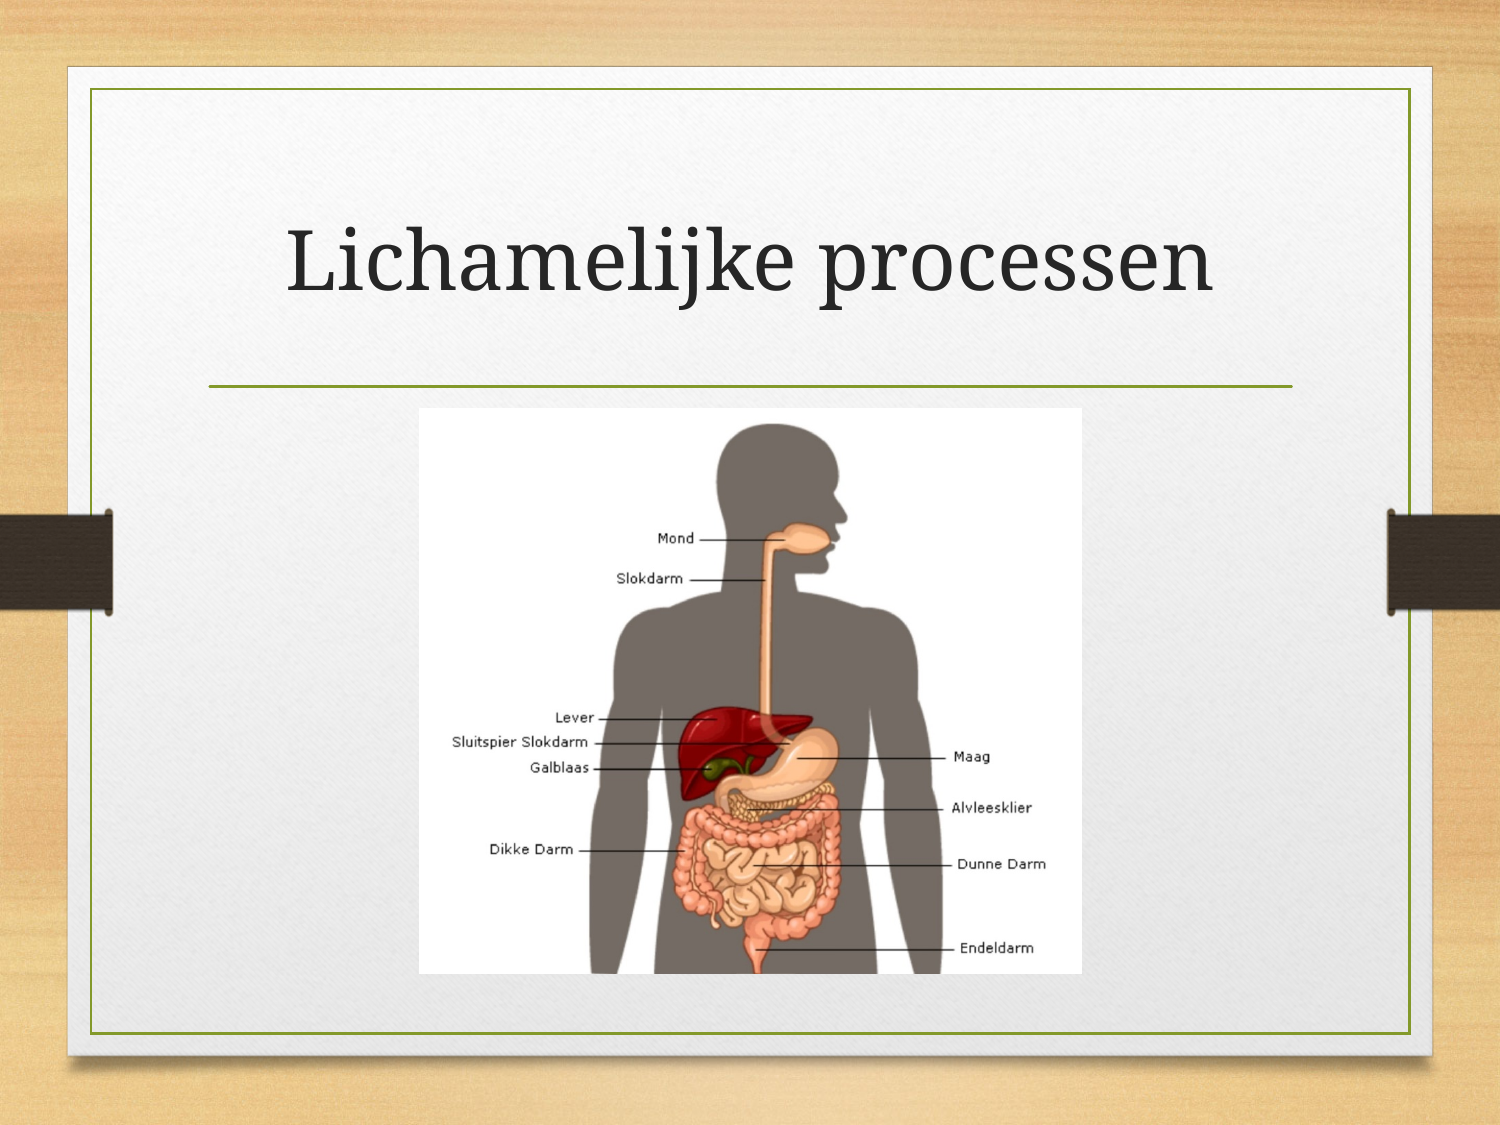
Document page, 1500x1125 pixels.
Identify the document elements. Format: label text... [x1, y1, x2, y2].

title Lichamelijke processen [193, 150, 1309, 365]
picture [0, 0, 1500, 1125]
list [419, 408, 1082, 974]
